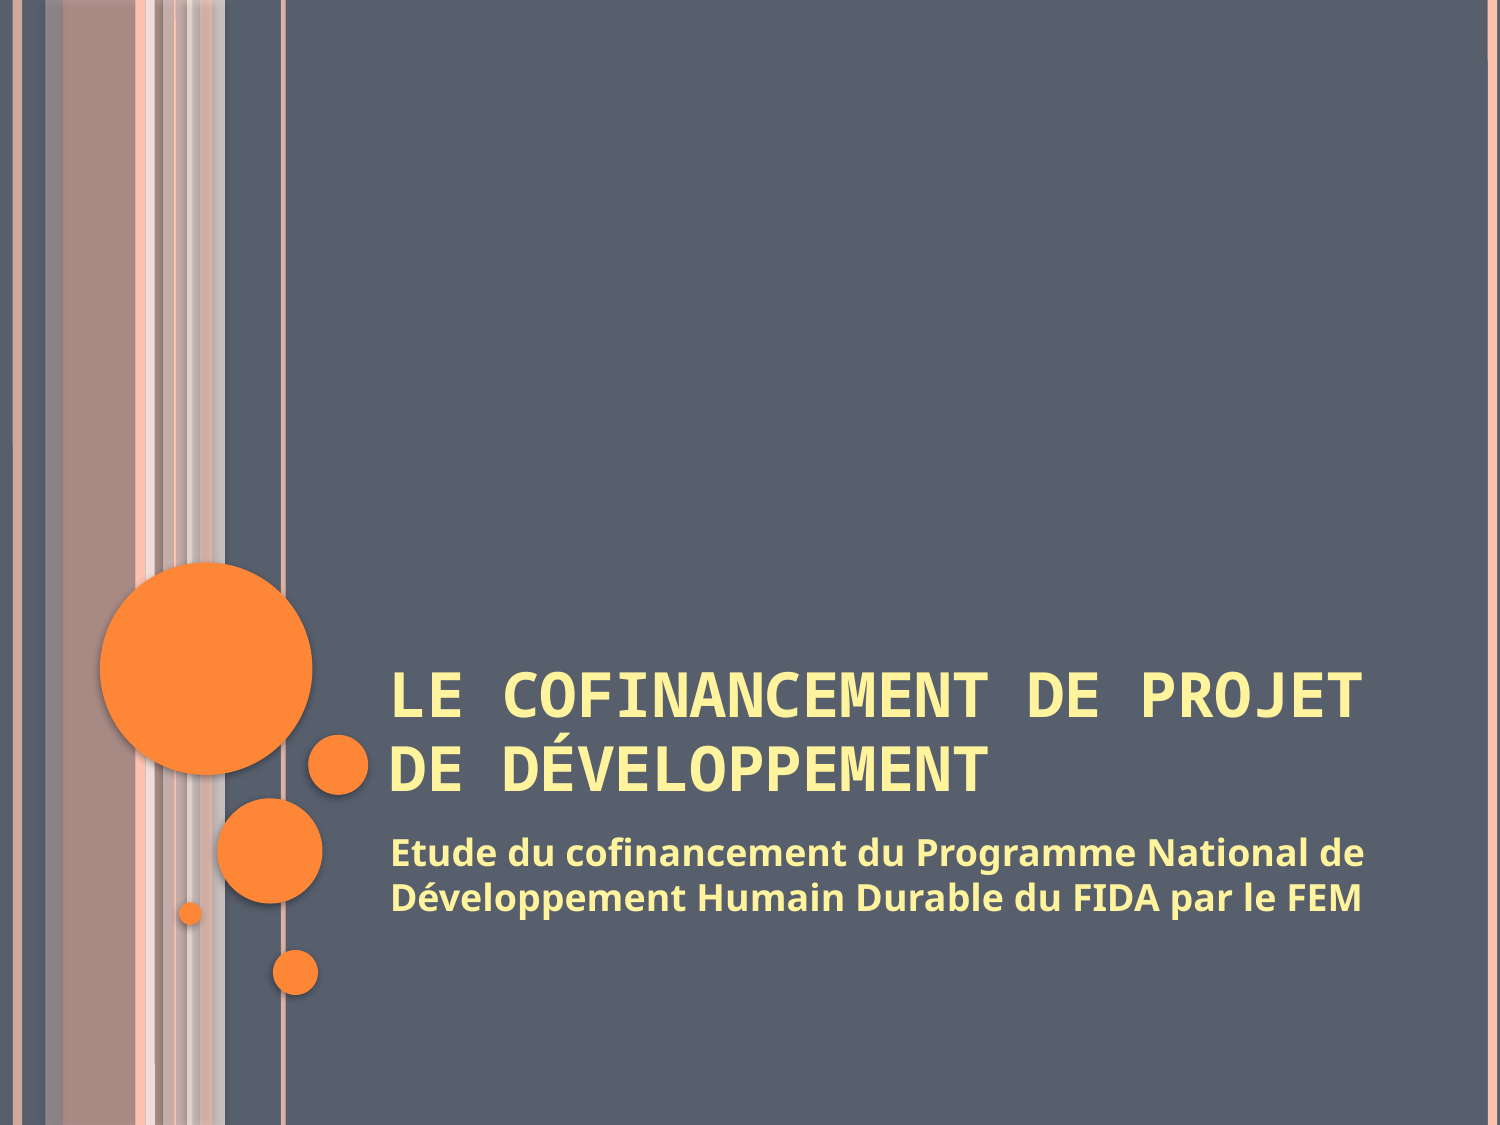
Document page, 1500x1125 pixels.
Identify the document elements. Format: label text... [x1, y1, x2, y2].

list Etude du cofinancement du Programme National de Développement Humain Durable du FIDA par le FEM [375, 821, 1388, 1047]
title Le cofinancement de projet de développement [375, 474, 1388, 812]
